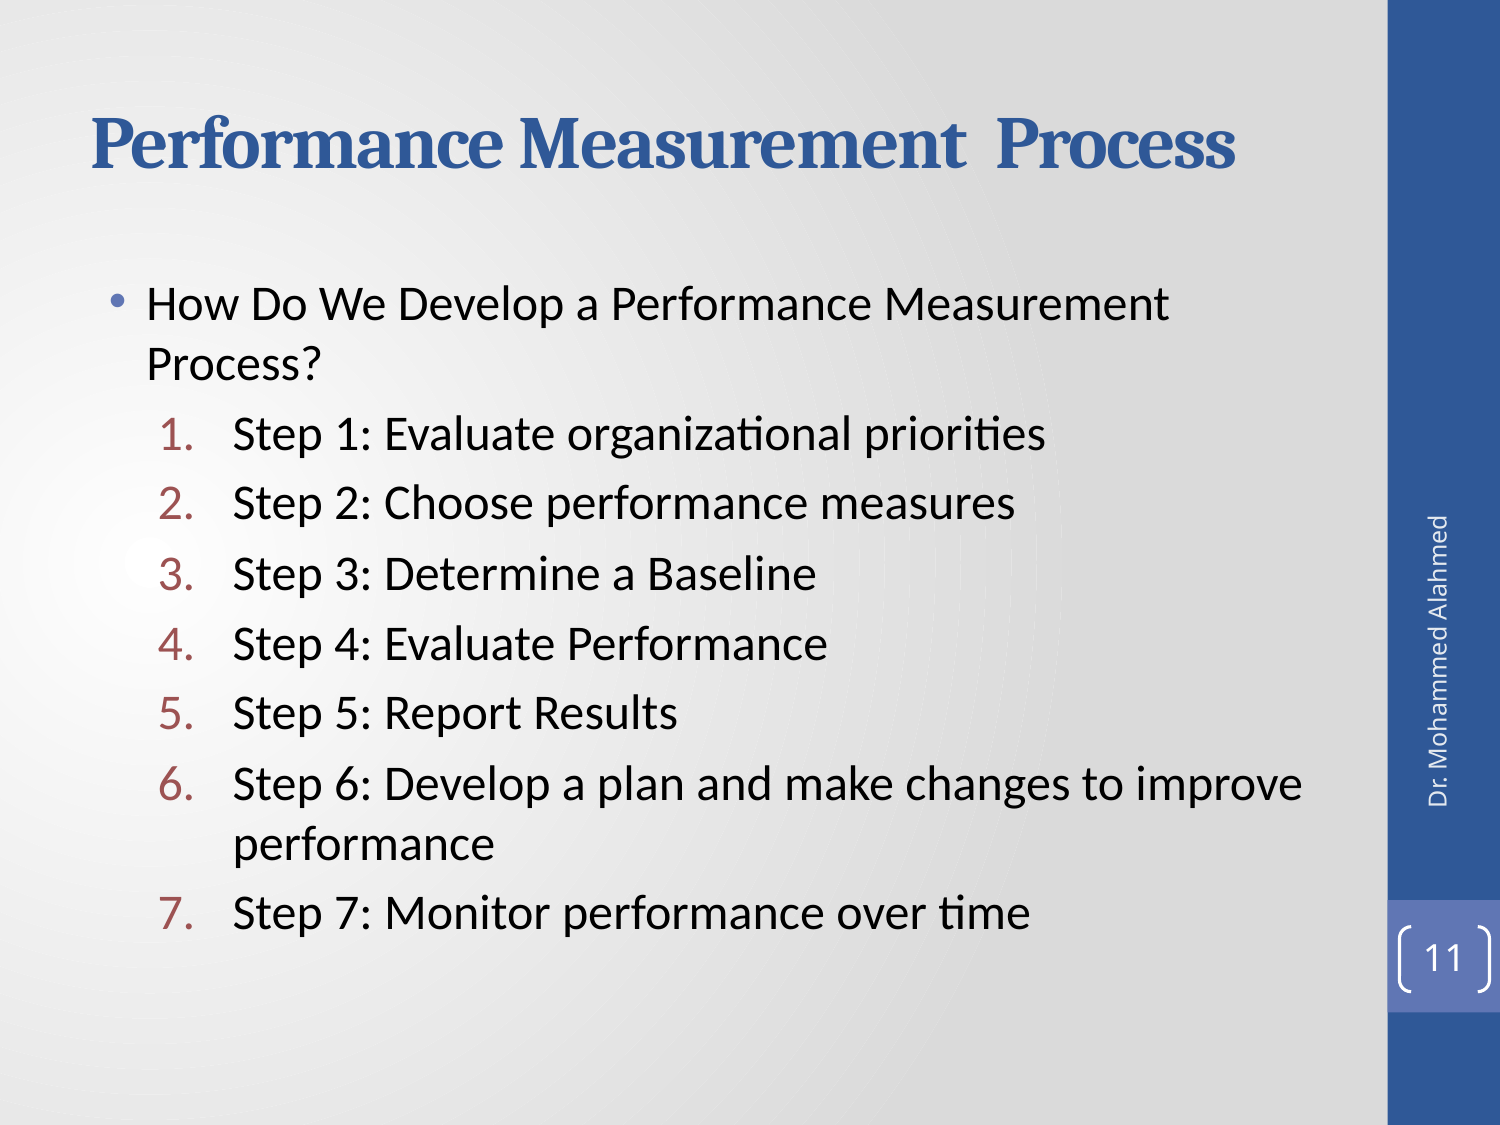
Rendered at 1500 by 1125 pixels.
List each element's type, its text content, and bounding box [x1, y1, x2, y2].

slide_number 11 [1397, 925, 1492, 994]
title Performance Measurement Process [75, 45, 1325, 233]
list How Do We Develop a Performance Measurement Process? Step 1: Evaluate organizational priorities Step 2: Choose performance measures Step 3: Determine a Baseline Step 4: Evaluate Performance Step 5: Report Results Step 6: Develop a plan and make changes to improve performance Step 7: Monitor performance over time [75, 262, 1325, 1050]
footer Dr. Mohammed Alahmed [1408, 500, 1469, 889]
